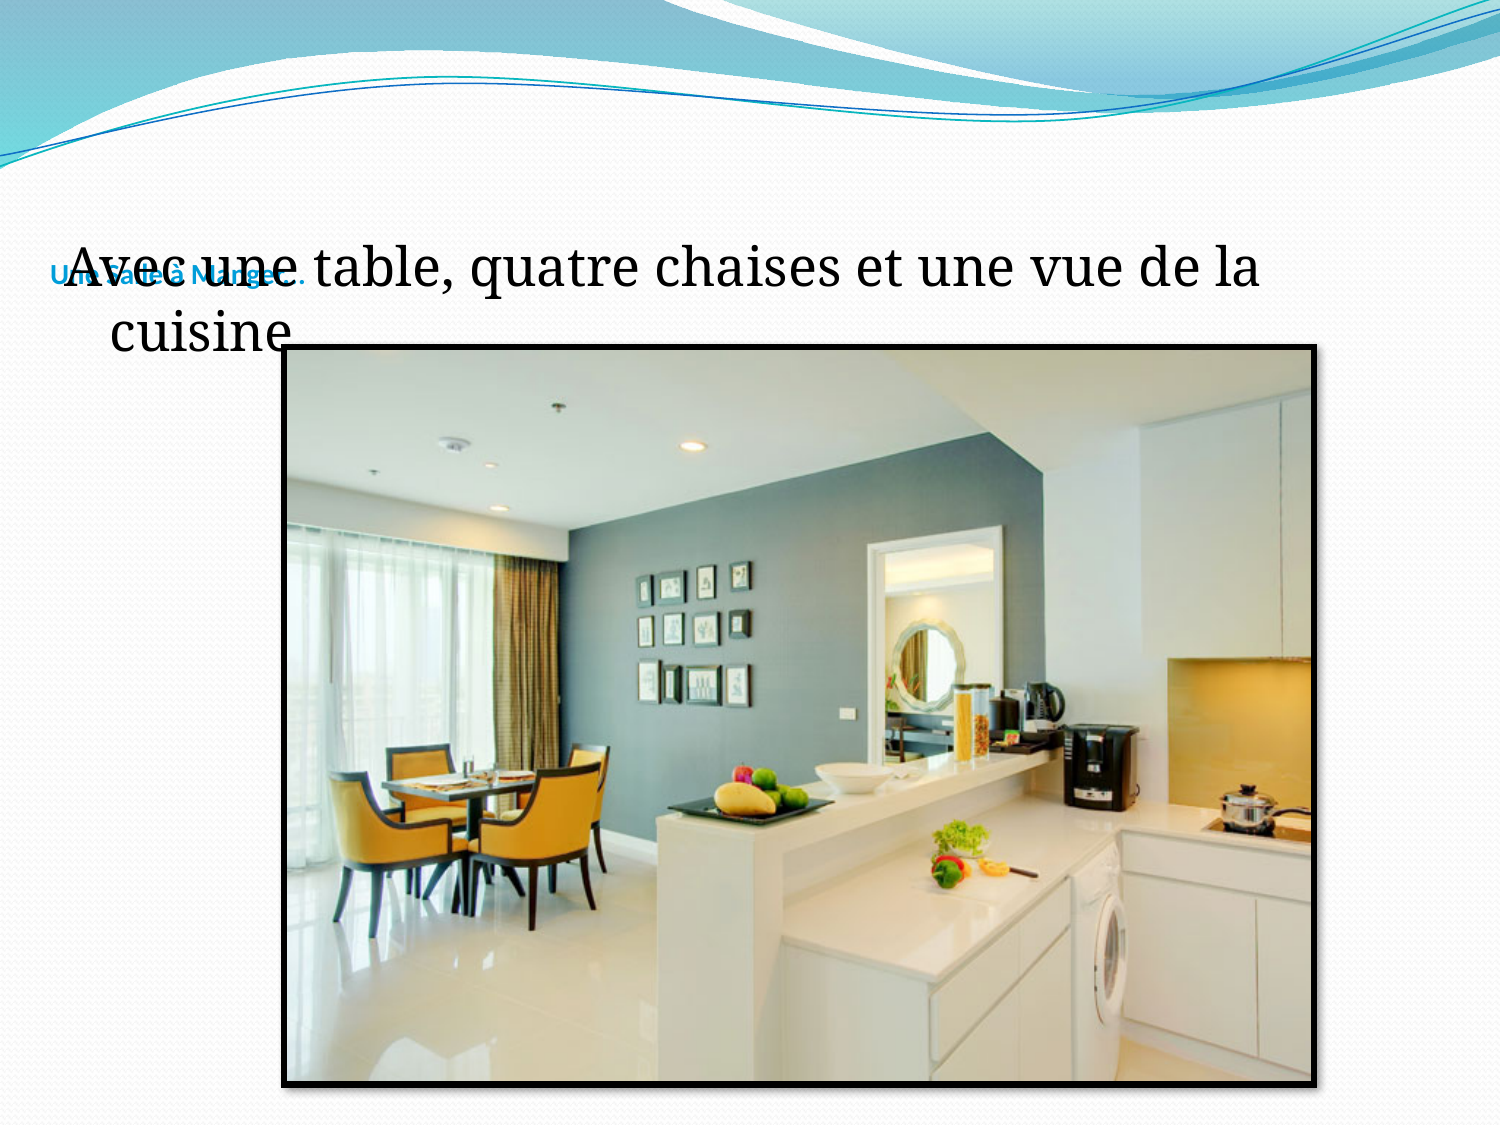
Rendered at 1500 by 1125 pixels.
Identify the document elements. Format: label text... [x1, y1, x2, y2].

picture [287, 349, 1312, 1082]
title Une Salle à Manger... [50, 137, 1400, 224]
list Avec une table, quatre chaises et une vue de la cuisine. [50, 224, 1400, 945]
